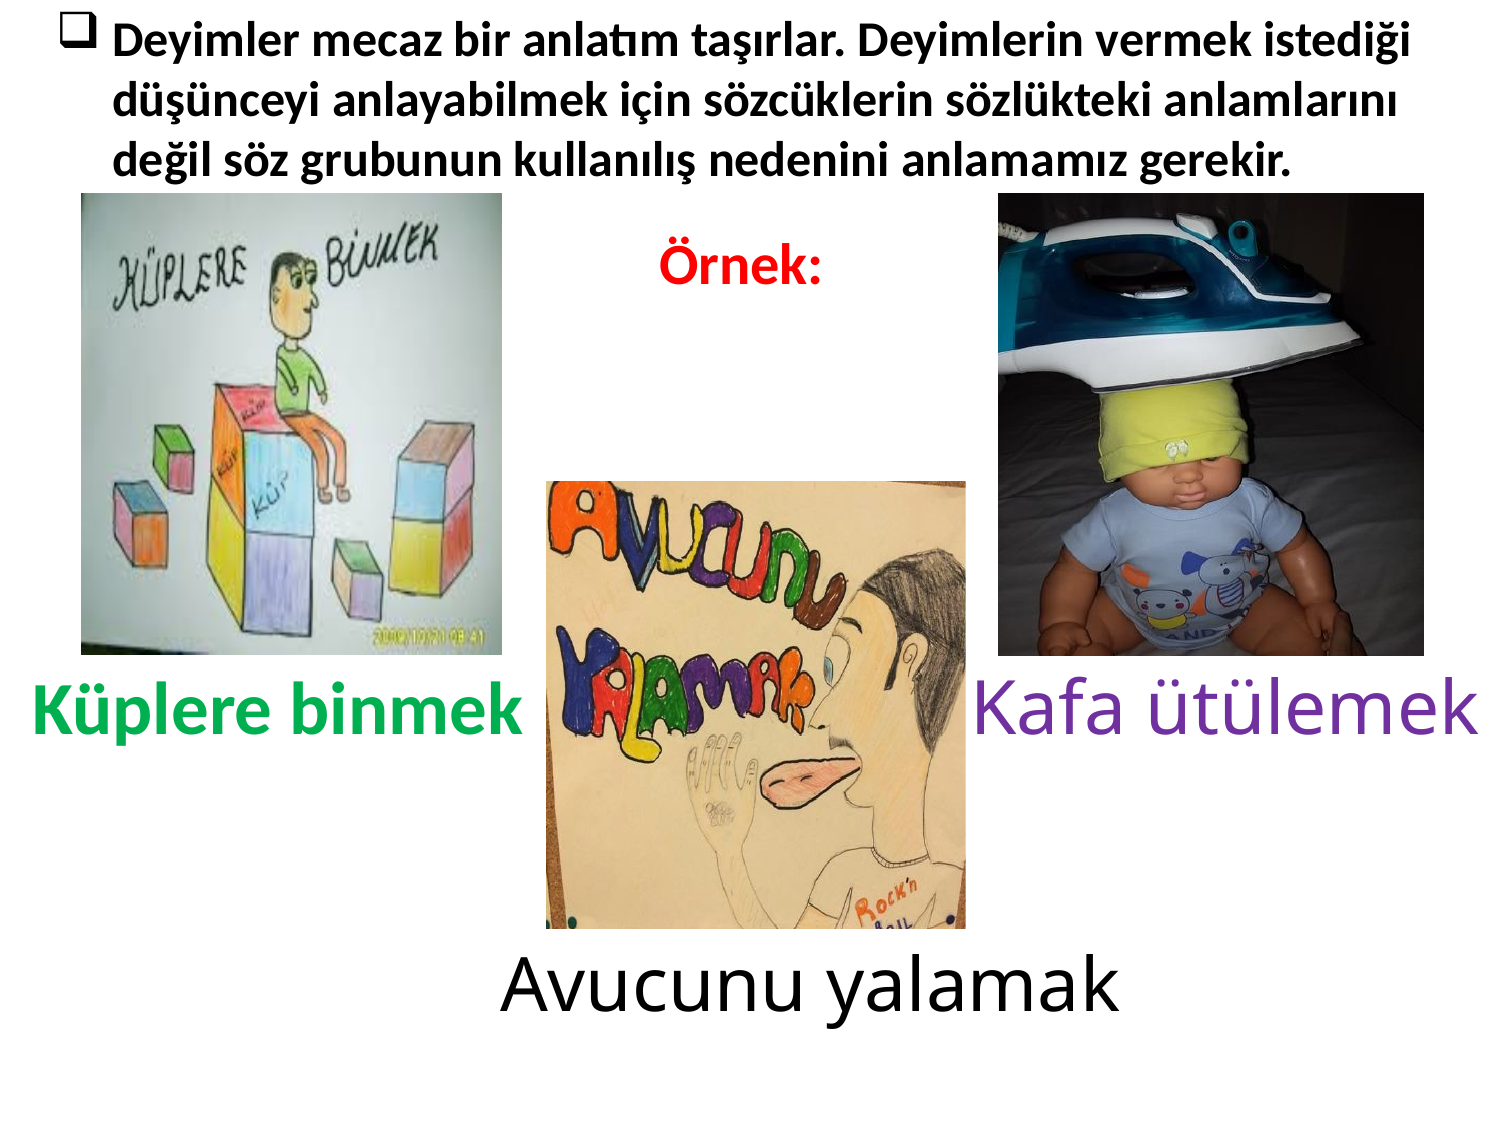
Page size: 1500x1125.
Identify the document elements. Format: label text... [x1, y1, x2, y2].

text_box Deyimler mecaz bir anlatım taşırlar. Deyimlerin vermek istediği düşünceyi anlayabilmek için sözcüklerin sözlükteki anlamlarını değil söz grubunun kullanılış nedenini anlamamız gerekir. [41, 0, 1471, 194]
text_box Örnek: [644, 218, 853, 304]
text_box Kafa ütülemek [970, 651, 1495, 757]
picture [545, 481, 966, 929]
text_box Küplere binmek [17, 651, 540, 757]
picture [80, 192, 503, 655]
picture [997, 192, 1424, 656]
text_box Avucunu yalamak [485, 928, 1136, 1034]
